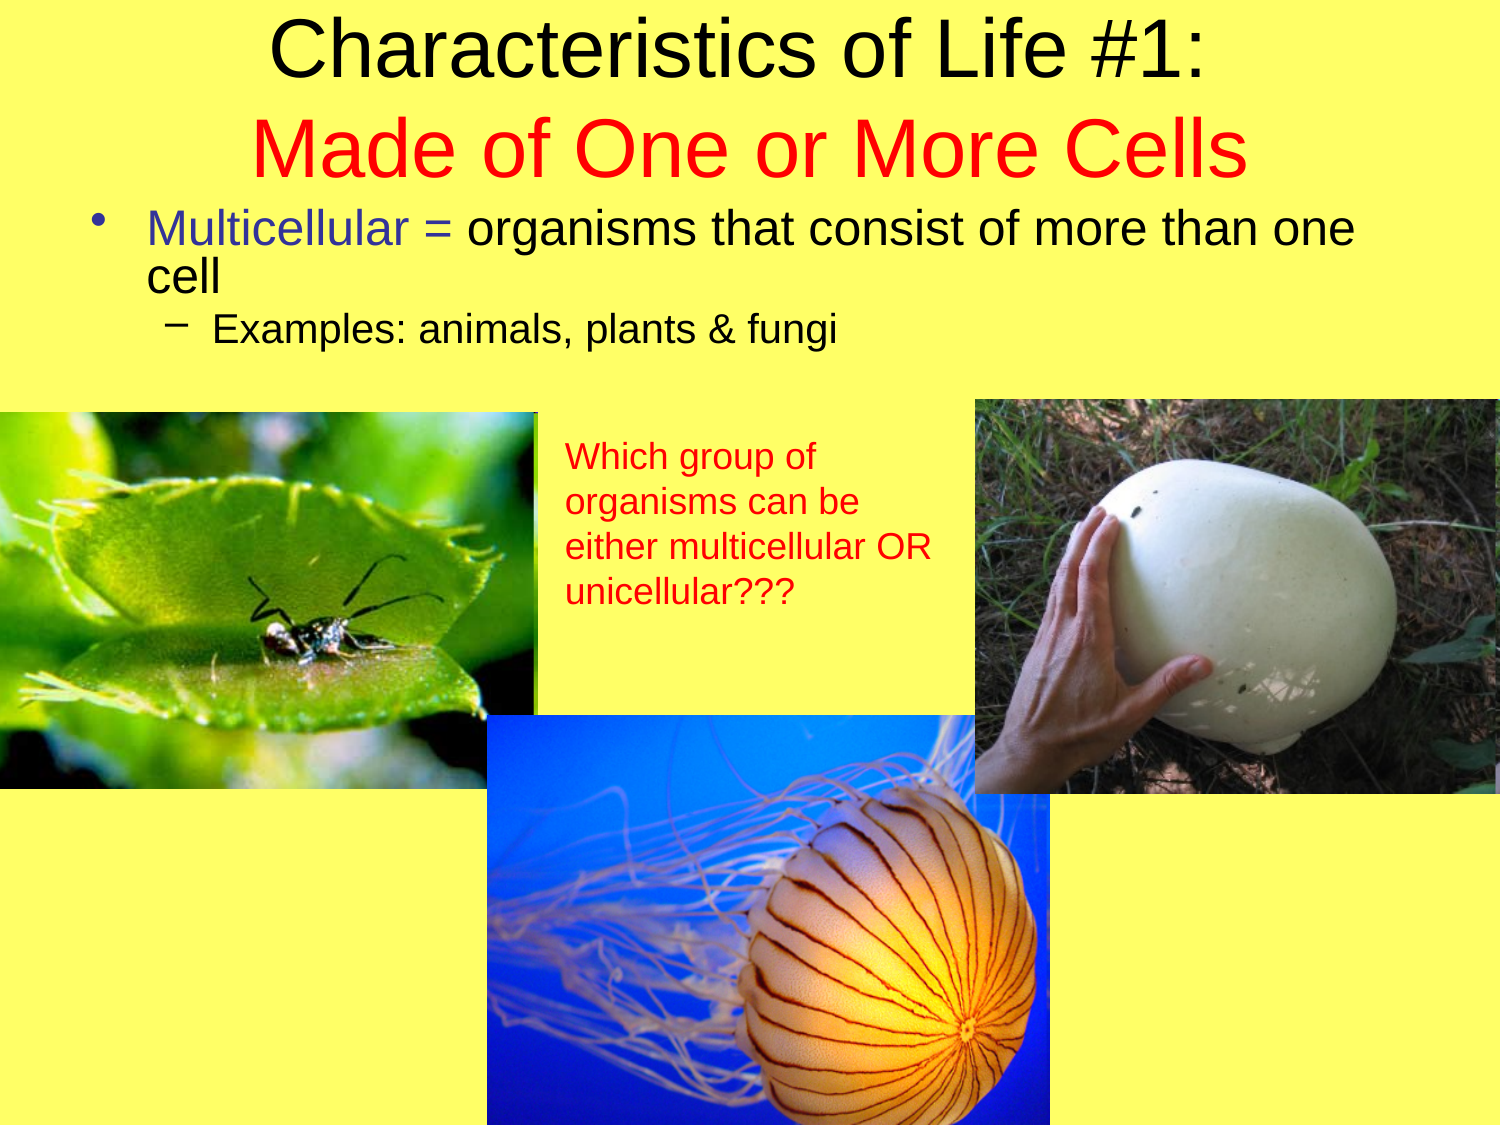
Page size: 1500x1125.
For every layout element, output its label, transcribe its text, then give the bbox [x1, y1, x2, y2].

list Multicellular = organisms that consist of more than one cell Examples: animals, plants & fungi [75, 200, 1425, 375]
title Characteristics of Life #1: Made of One or More Cells [75, 0, 1425, 188]
text_box Which group of organisms can be either multicellular OR unicellular??? [549, 424, 950, 620]
picture [0, 399, 1500, 1125]
